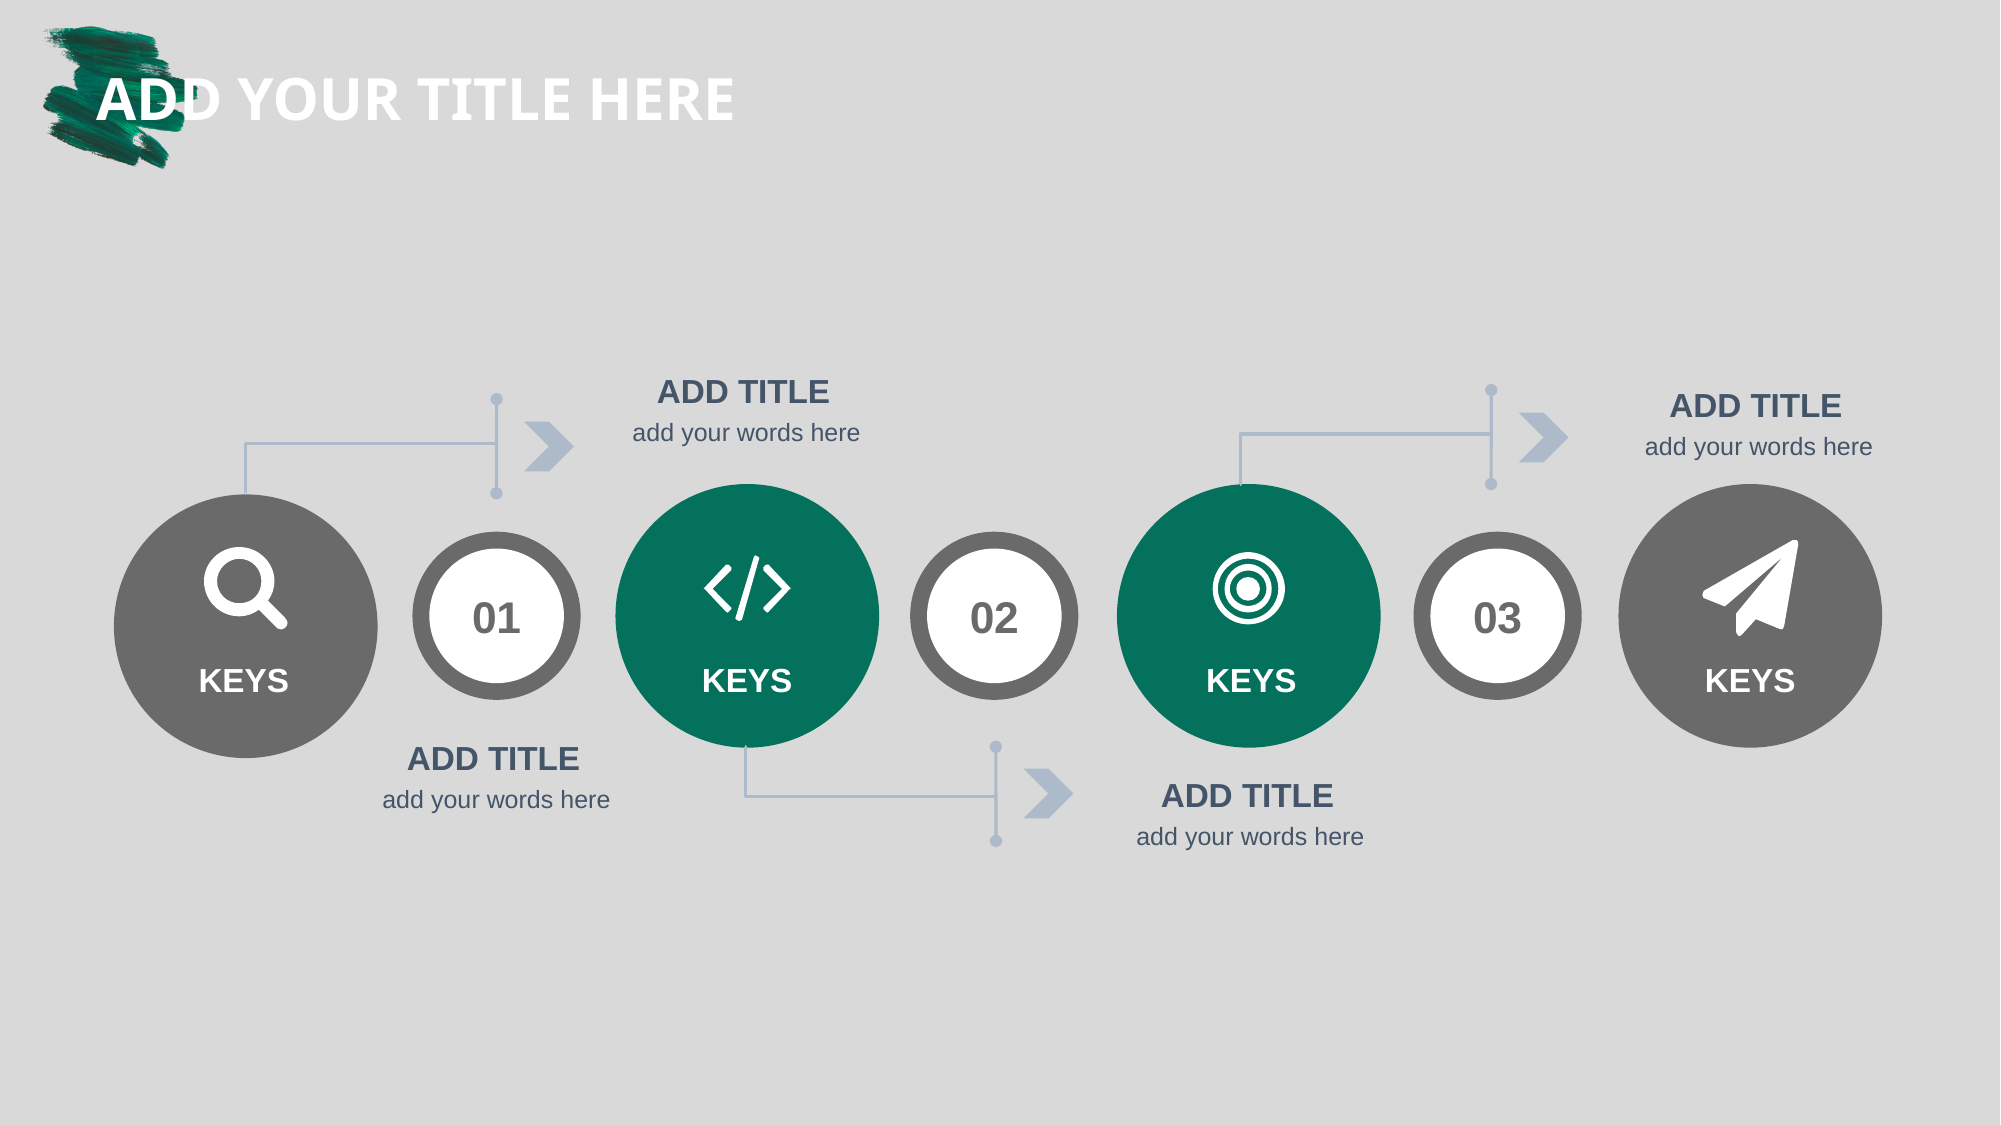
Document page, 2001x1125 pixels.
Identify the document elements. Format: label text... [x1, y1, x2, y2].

text_box ADD YOUR TITLE HERE [199, 54, 793, 140]
picture [42, 26, 199, 169]
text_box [113, 369, 1917, 851]
